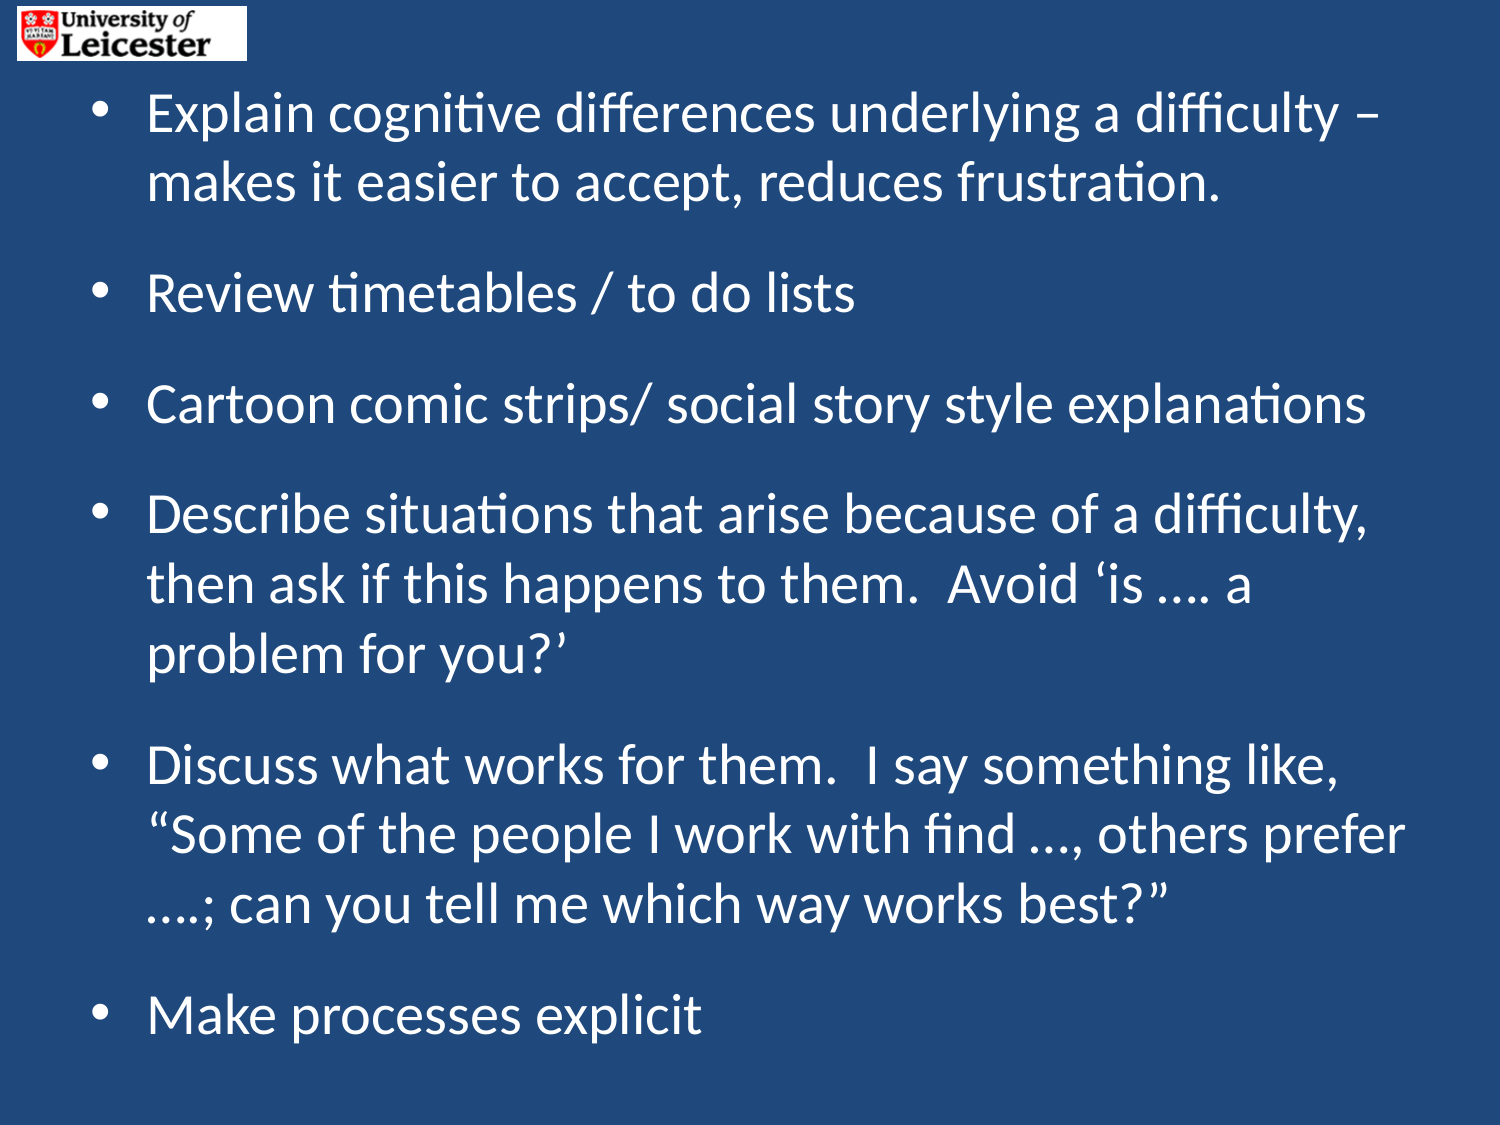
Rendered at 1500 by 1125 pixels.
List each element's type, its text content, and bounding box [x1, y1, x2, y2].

picture [17, 6, 247, 61]
list Explain cognitive differences underlying a difficulty –makes it easier to accept, reduces frustration. Review timetables / to do lists Cartoon comic strips/ social story style explanations Describe situations that arise because of a difficulty, then ask if this happens to them. Avoid ‘is …. a problem for you?’ Discuss what works for them. I say something like, “Some of the people I work with find …, others prefer ….; can you tell me which way works best?” Make processes explicit [75, 66, 1425, 1083]
